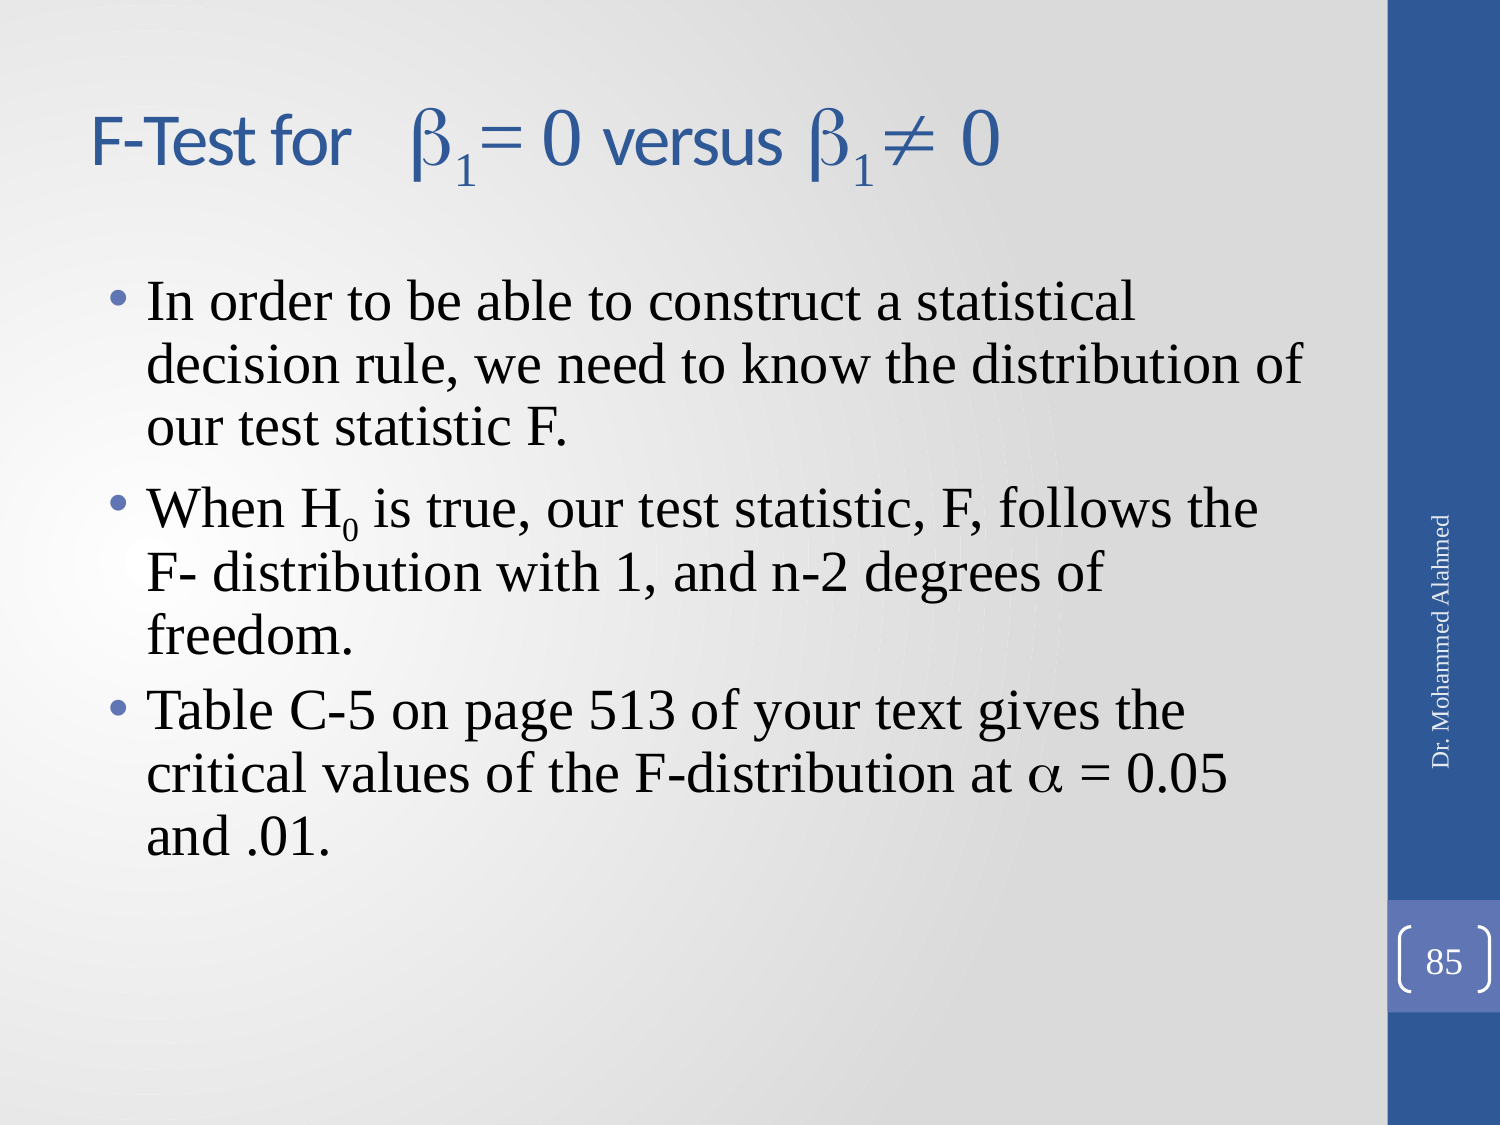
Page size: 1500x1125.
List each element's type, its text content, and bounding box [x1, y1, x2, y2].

slide_number 85 [1397, 925, 1492, 994]
list In order to be able to construct a statistical decision rule, we need to know the distribution of our test statistic F. When H0 is true, our test statistic, F, follows the F- distribution with 1, and n-2 degrees of freedom. Table C-5 on page 513 of your text gives the critical values of the F-distribution at  = 0.05 and .01. [75, 262, 1325, 1050]
title F-Test for 1= 0 versus 1 0 [75, 45, 1325, 233]
footer Dr. Mohammed Alahmed [1408, 500, 1469, 889]
